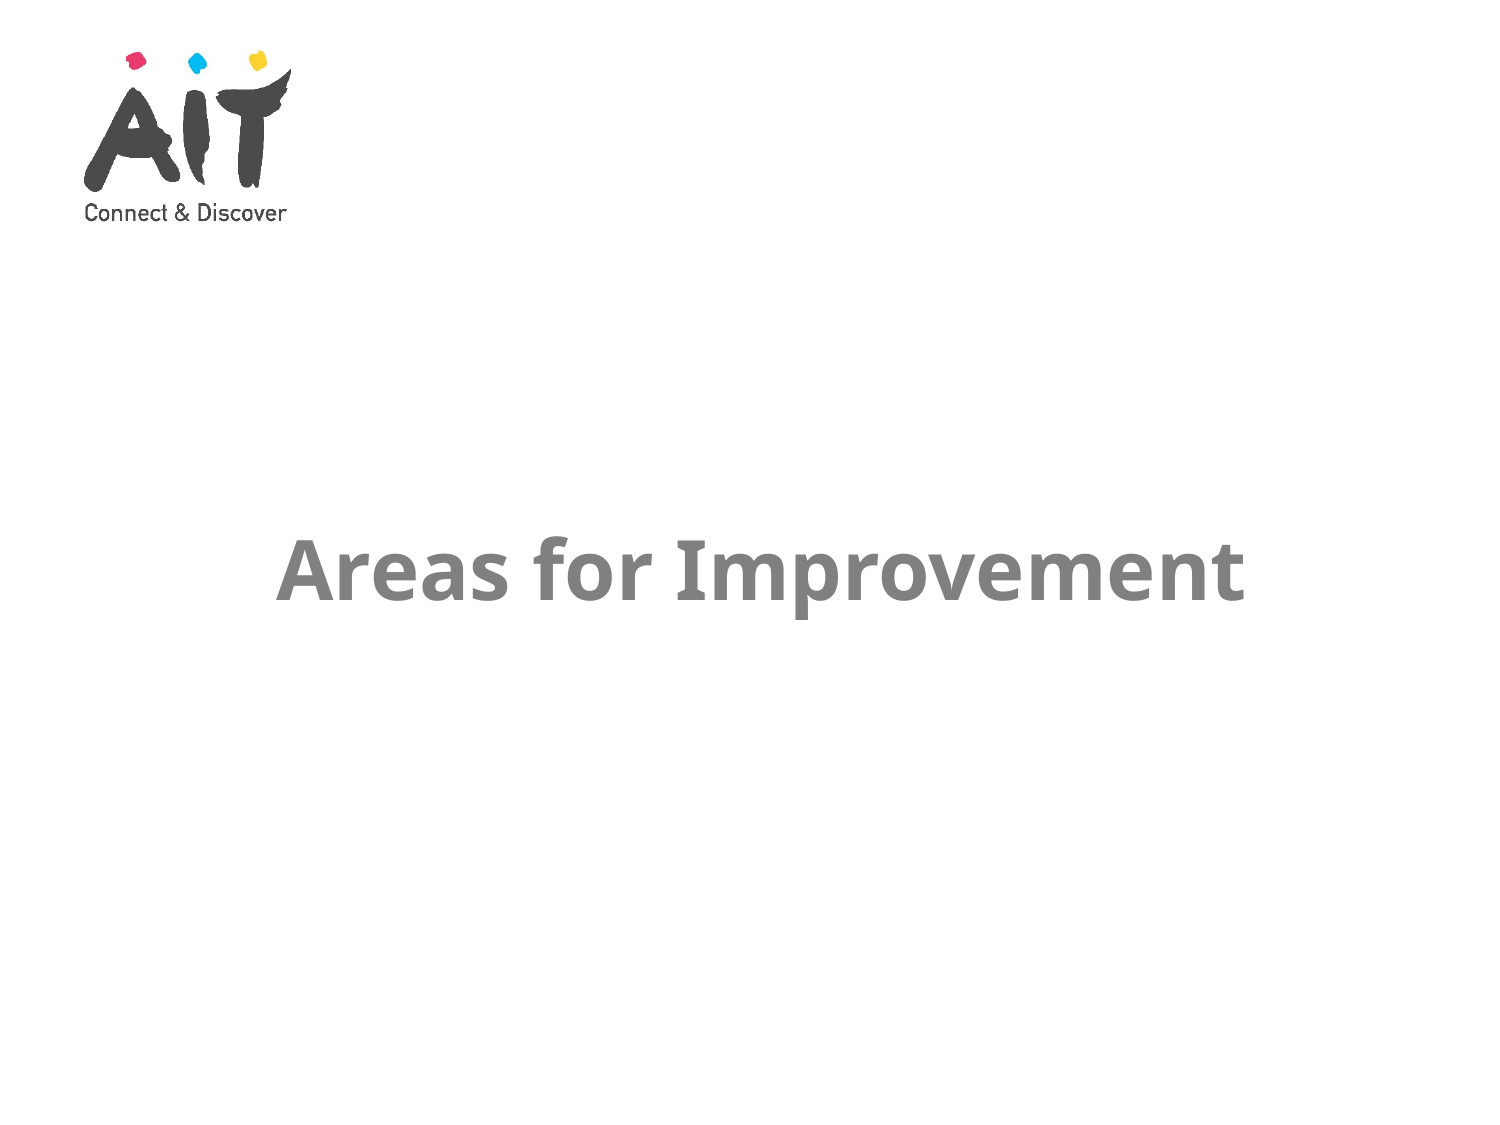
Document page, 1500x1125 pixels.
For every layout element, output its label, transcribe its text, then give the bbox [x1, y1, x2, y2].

title Areas for Improvement [53, 373, 1472, 761]
picture [64, 46, 315, 233]
